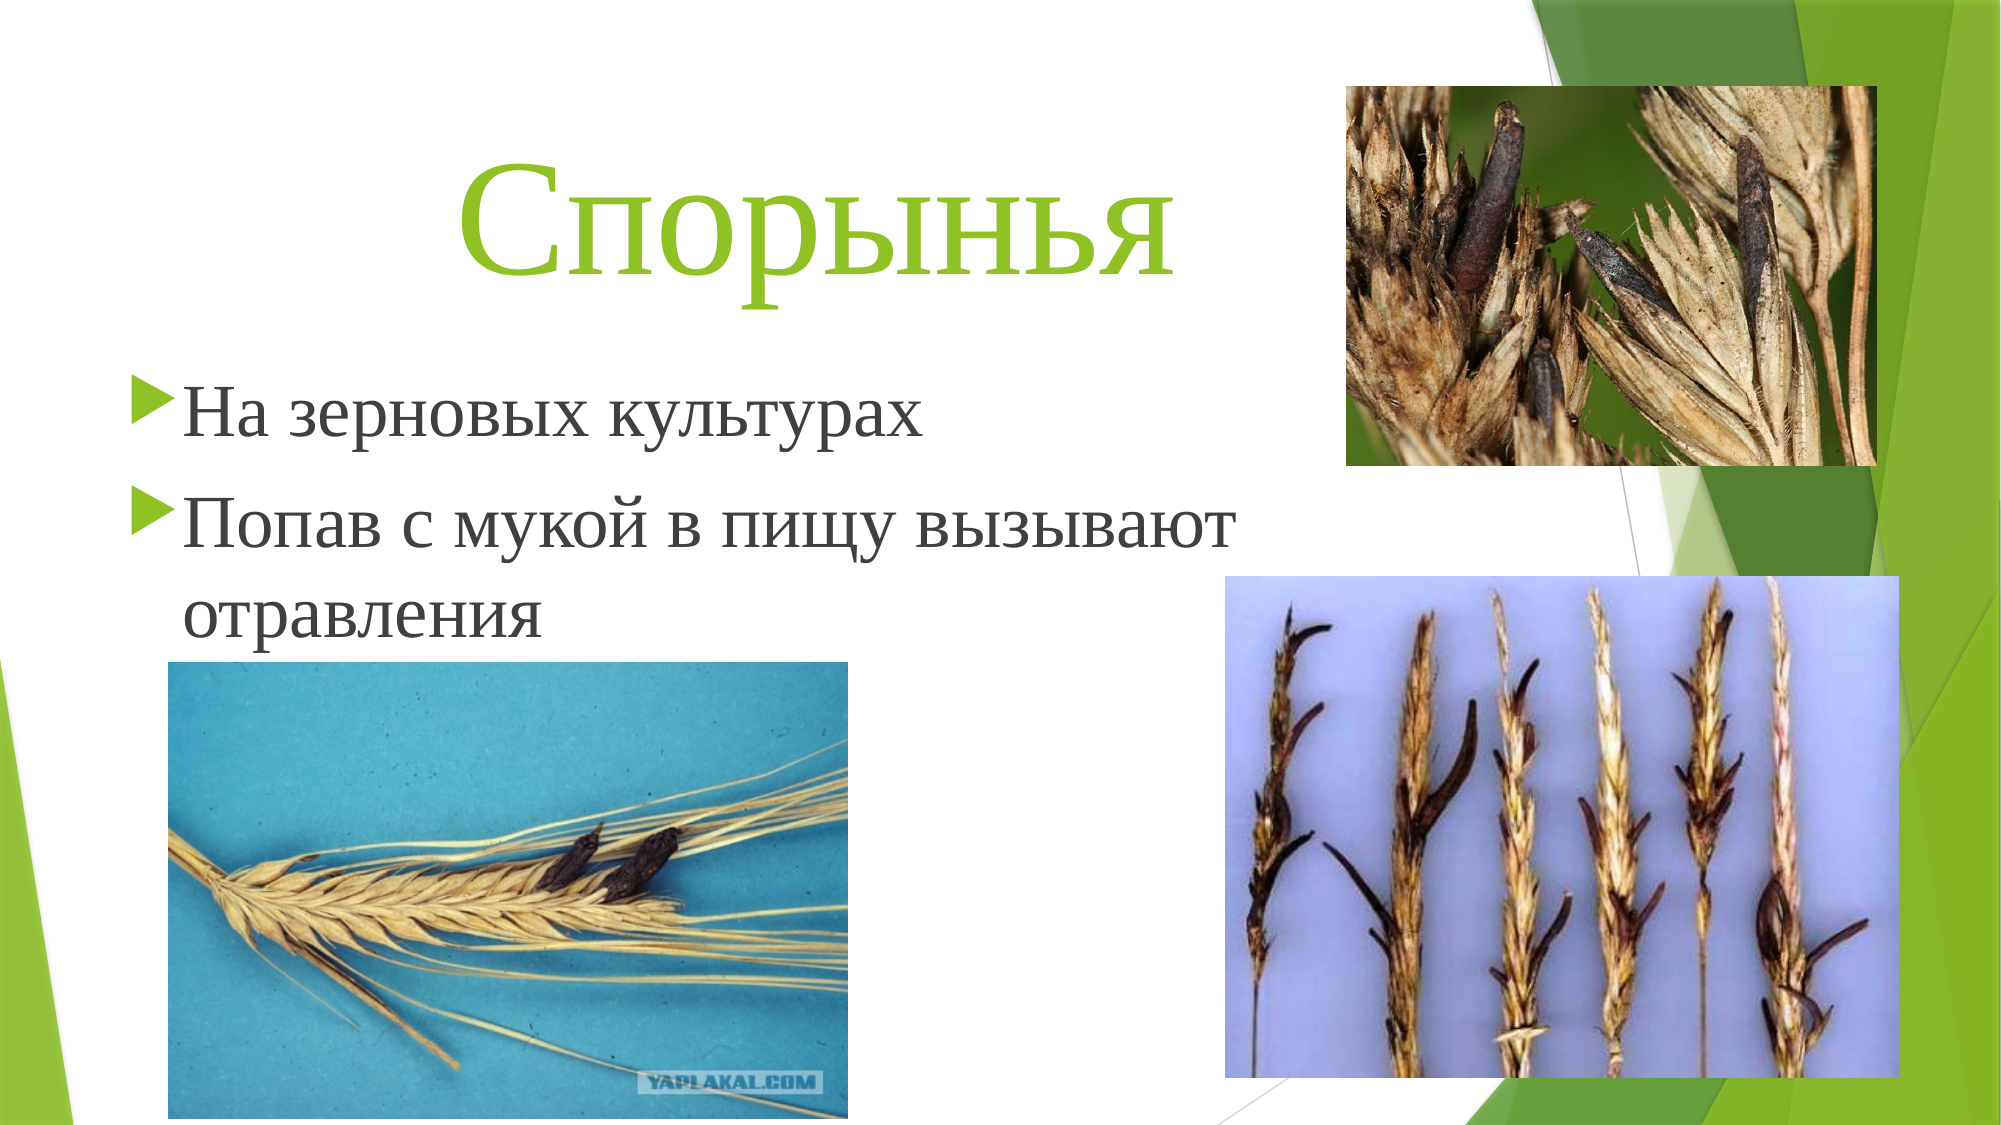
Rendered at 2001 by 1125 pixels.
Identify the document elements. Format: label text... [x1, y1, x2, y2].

title Спорынья [111, 99, 1341, 317]
picture [167, 661, 849, 1119]
list На зерновых культурах Попав с мукой в пищу вызывают отравления [111, 354, 1522, 663]
picture [1346, 86, 1878, 466]
picture [1224, 575, 1900, 1079]
